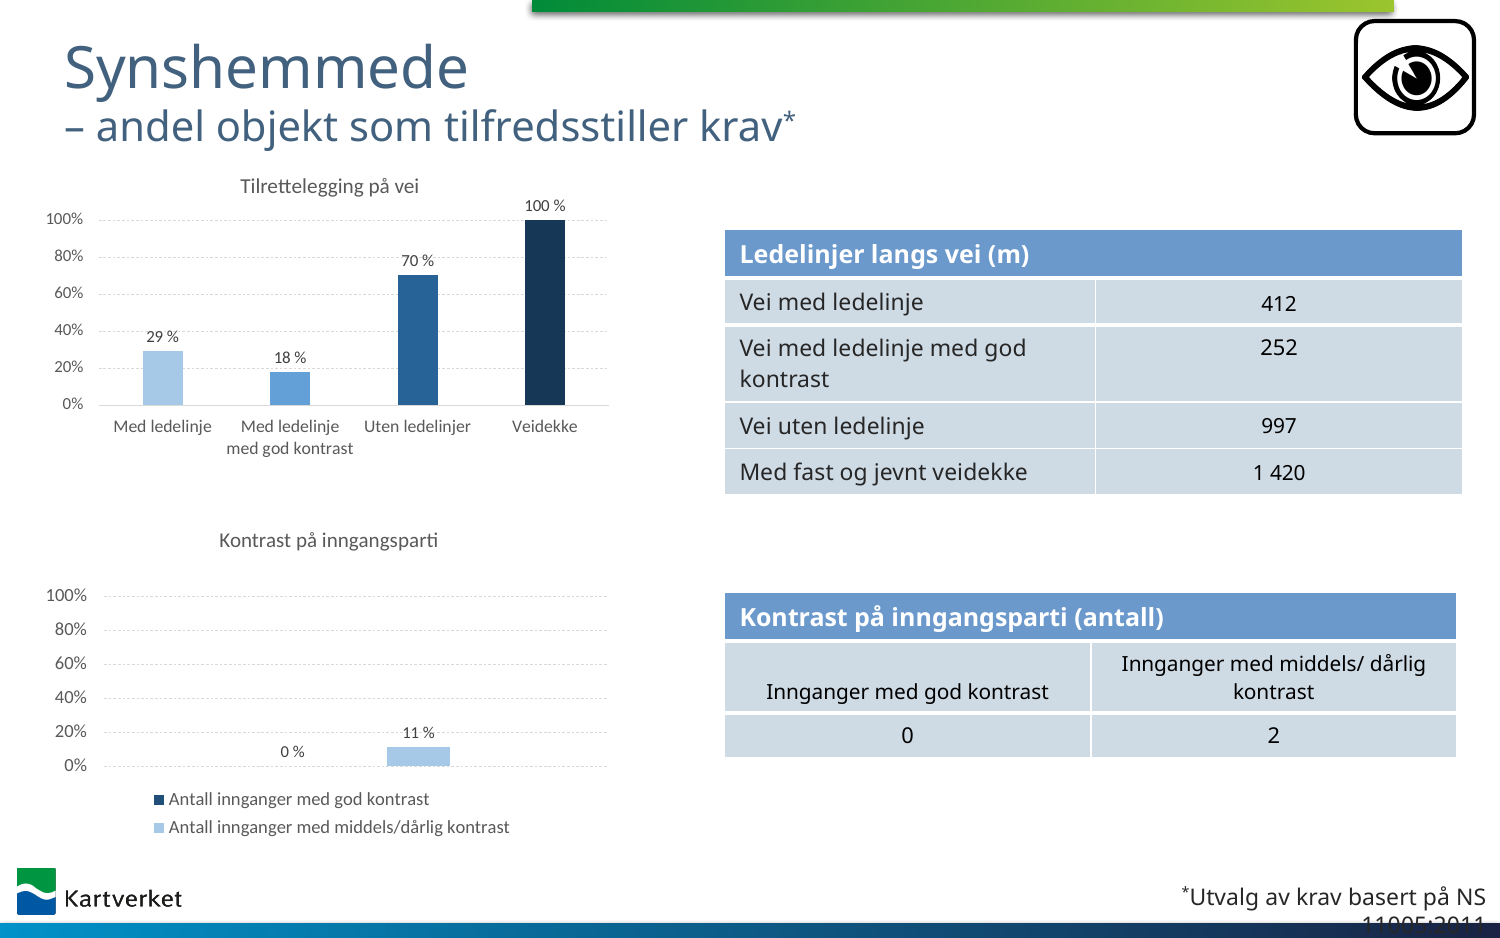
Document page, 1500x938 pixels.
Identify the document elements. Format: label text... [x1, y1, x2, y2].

table_cell 252 [1096, 327, 1462, 401]
table_cell 997 [1096, 403, 1462, 448]
table_cell Med fast og jevnt veidekke [725, 449, 1095, 494]
table_header Ledelinjer langs vei (m) [725, 230, 1462, 276]
table_cell 1 420 [1096, 449, 1462, 494]
table_cell Vei uten ledelinje [725, 403, 1095, 448]
table_header Kontrast på inngangsparti (antall) [725, 593, 1456, 639]
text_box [1355, 20, 1475, 134]
text_box *Utvalg av krav basert på NS 11005:2011 [1068, 873, 1500, 938]
picture [41, 520, 617, 846]
table_cell 2 [1092, 715, 1456, 757]
table_cell Innganger med god kontrast [725, 643, 1090, 711]
table_cell 412 [1096, 280, 1462, 323]
table_cell Innganger med middels/ dårlig kontrast [1092, 643, 1456, 711]
table_cell 0 [725, 715, 1090, 757]
picture [41, 166, 619, 492]
text_box Synshemmede – andel objekt som tilfredsstiller krav* [49, 24, 1431, 158]
table_cell Vei med ledelinje med god kontrast [725, 327, 1095, 401]
table_cell Vei med ledelinje [725, 280, 1095, 323]
